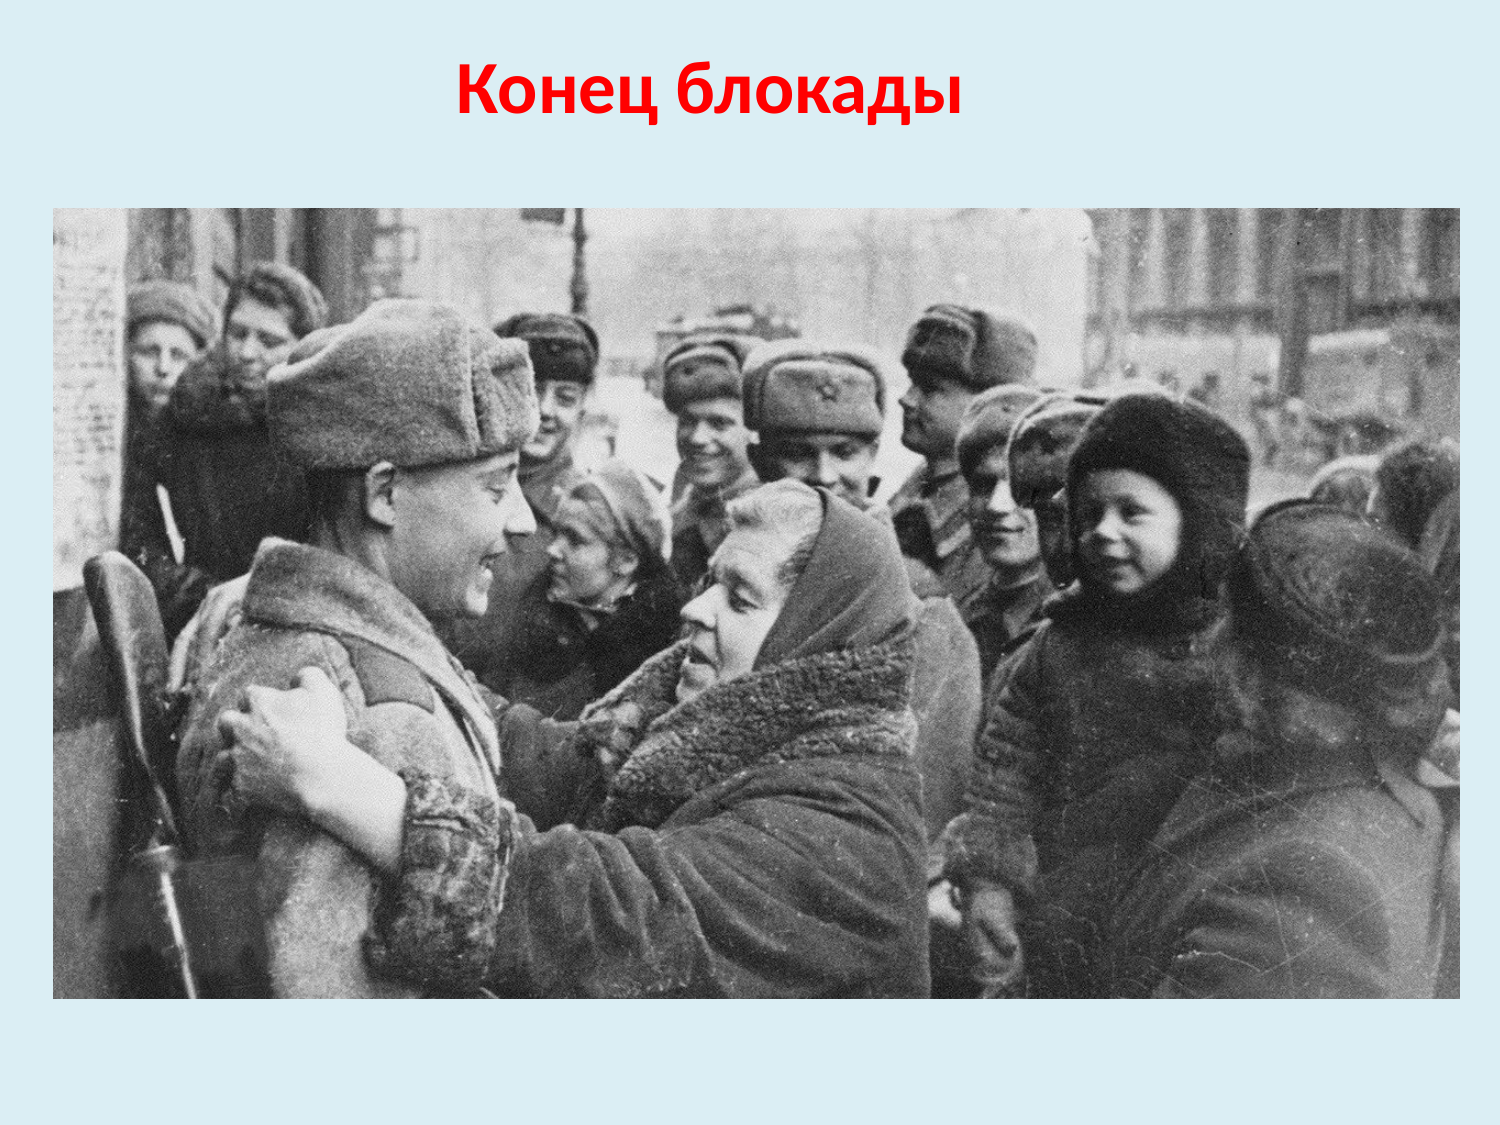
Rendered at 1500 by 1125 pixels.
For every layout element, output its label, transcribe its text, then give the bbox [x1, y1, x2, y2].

picture [52, 207, 1460, 1000]
text_box Конец блокады [441, 30, 981, 136]
